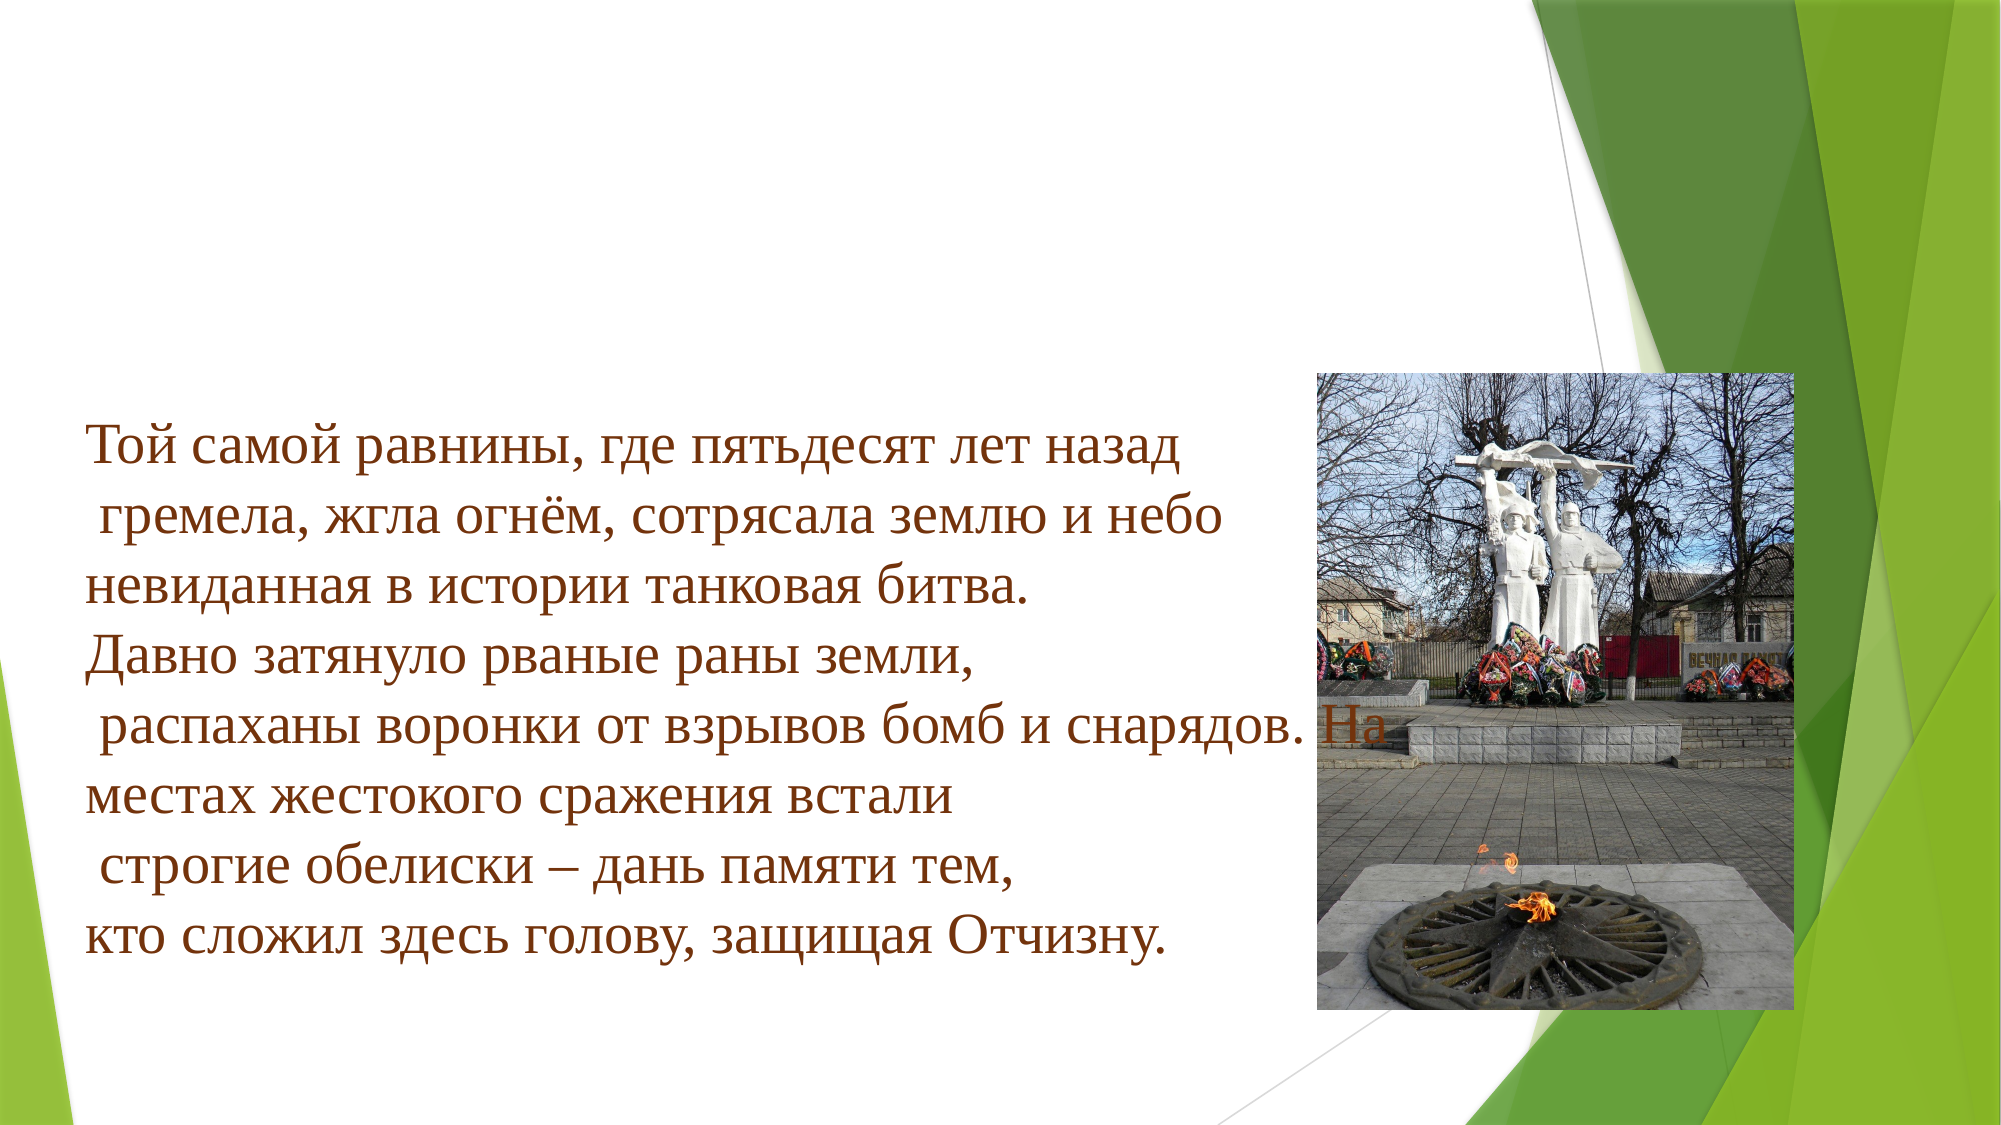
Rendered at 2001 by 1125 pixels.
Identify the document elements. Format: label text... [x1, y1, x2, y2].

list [1317, 372, 1795, 1011]
text_box Той самой равнины, где пятьдесят лет назад гремела, жгла огнём, сотрясала землю и небо невиданная в истории танковая битва. Давно затянуло рваные раны земли, распаханы воронки от взрывов бомб и снарядов. На местах жестокого сражения встали строгие обелиски – дань памяти тем, кто сложил здесь голову, защищая Отчизну. [70, 397, 1312, 973]
